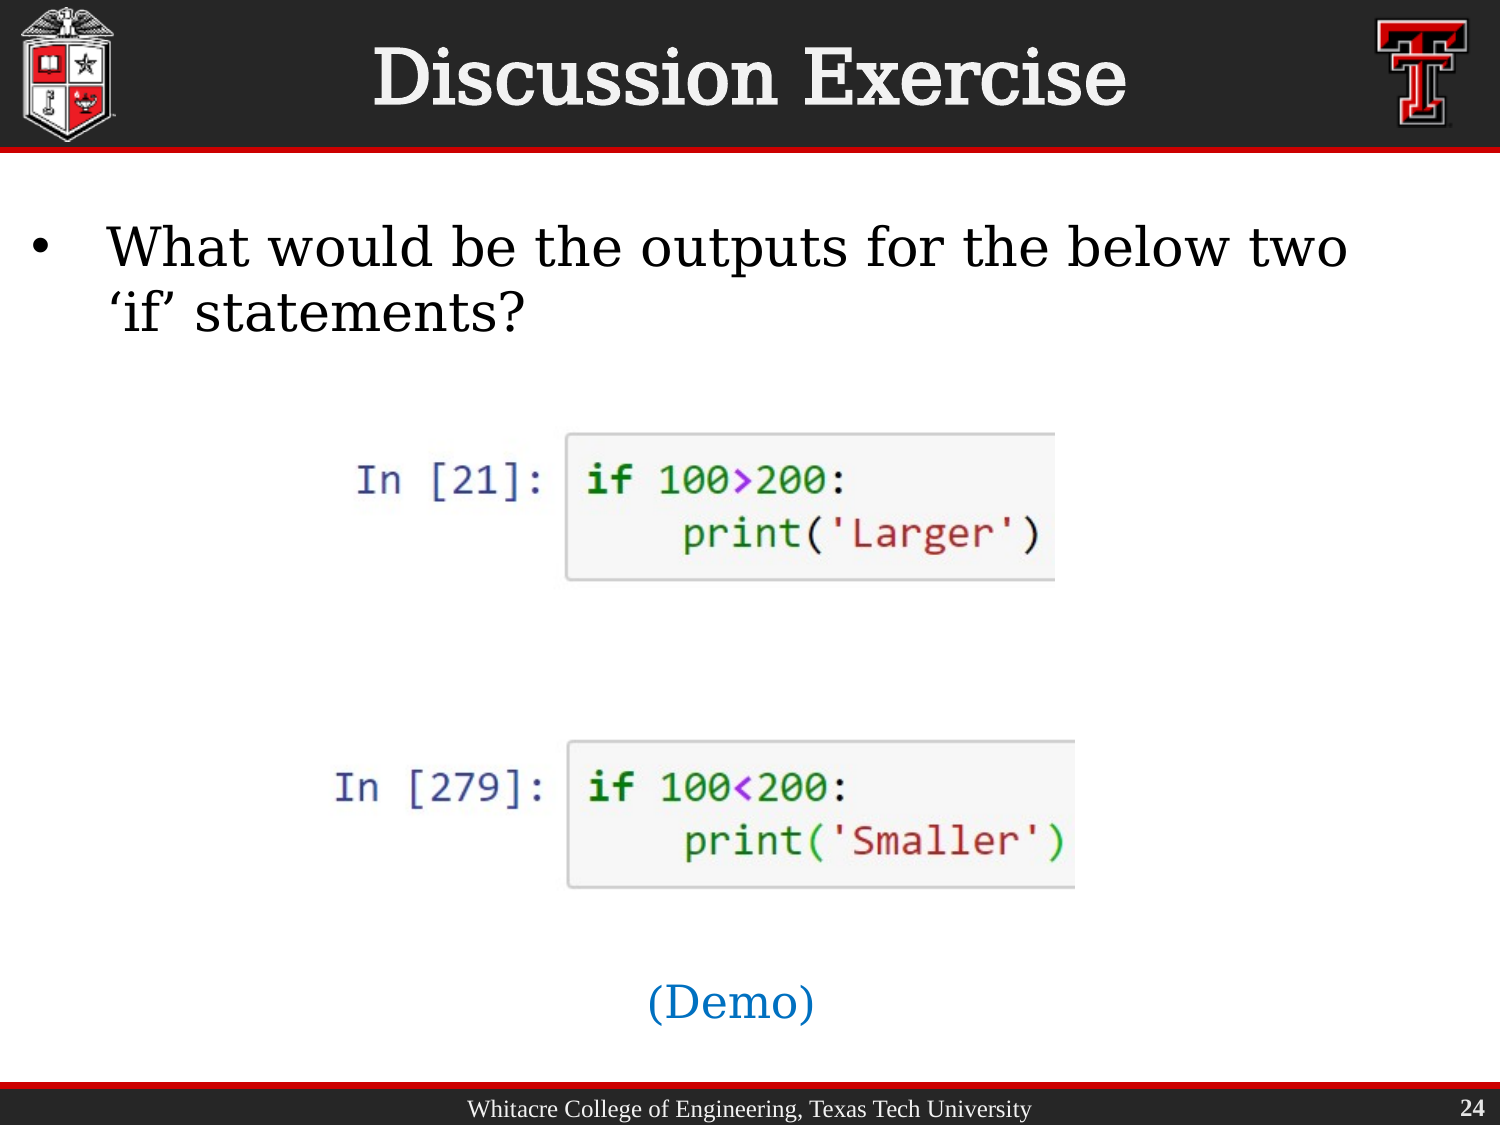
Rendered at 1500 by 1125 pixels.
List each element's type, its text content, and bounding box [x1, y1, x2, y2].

picture [21, 7, 116, 142]
title Discussion Exercise [151, 6, 1349, 141]
text_box (Demo) [629, 965, 833, 1035]
picture [346, 425, 1055, 592]
picture [326, 726, 1076, 903]
text_box What would be the outputs for the below two ‘if’ statements? [16, 204, 1447, 350]
picture [1373, 14, 1472, 128]
slide_number 24 [1392, 1086, 1500, 1125]
